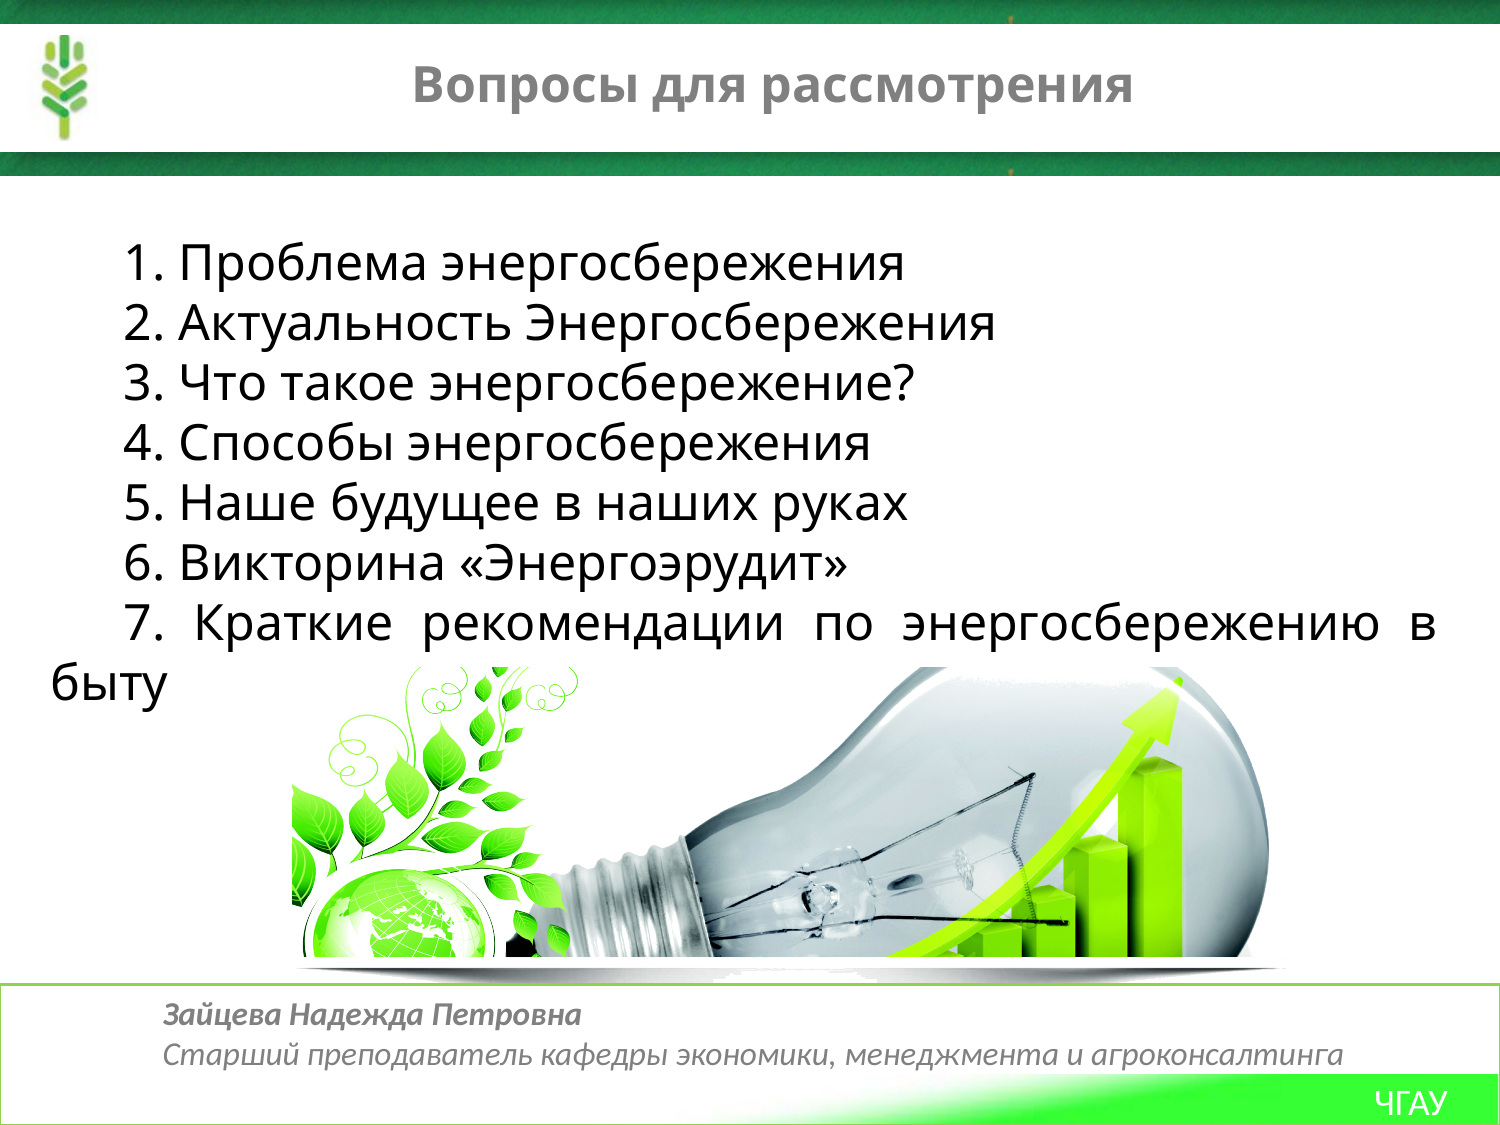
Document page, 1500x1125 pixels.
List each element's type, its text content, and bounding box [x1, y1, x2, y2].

text_box Зайцева Надежда Петровна Старший преподаватель кафедры экономики, менеджмента и агроконсалтинга [0, 984, 1500, 1125]
picture [11, 34, 118, 141]
picture [292, 667, 1289, 984]
picture [304, 1074, 1500, 1125]
list 1. Проблема энергосбережения 2. Актуальность Энергосбережения 3. Что такое энергосбережение? 4. Способы энергосбережения 5. Наше будущее в наших руках 6. Викторина «Энергоэрудит» 7. Краткие рекомендации по энергосбережению в быту [35, 222, 1454, 961]
picture [0, 152, 1500, 177]
picture [0, 0, 1500, 24]
title Вопросы для рассмотрения [119, 35, 1454, 129]
